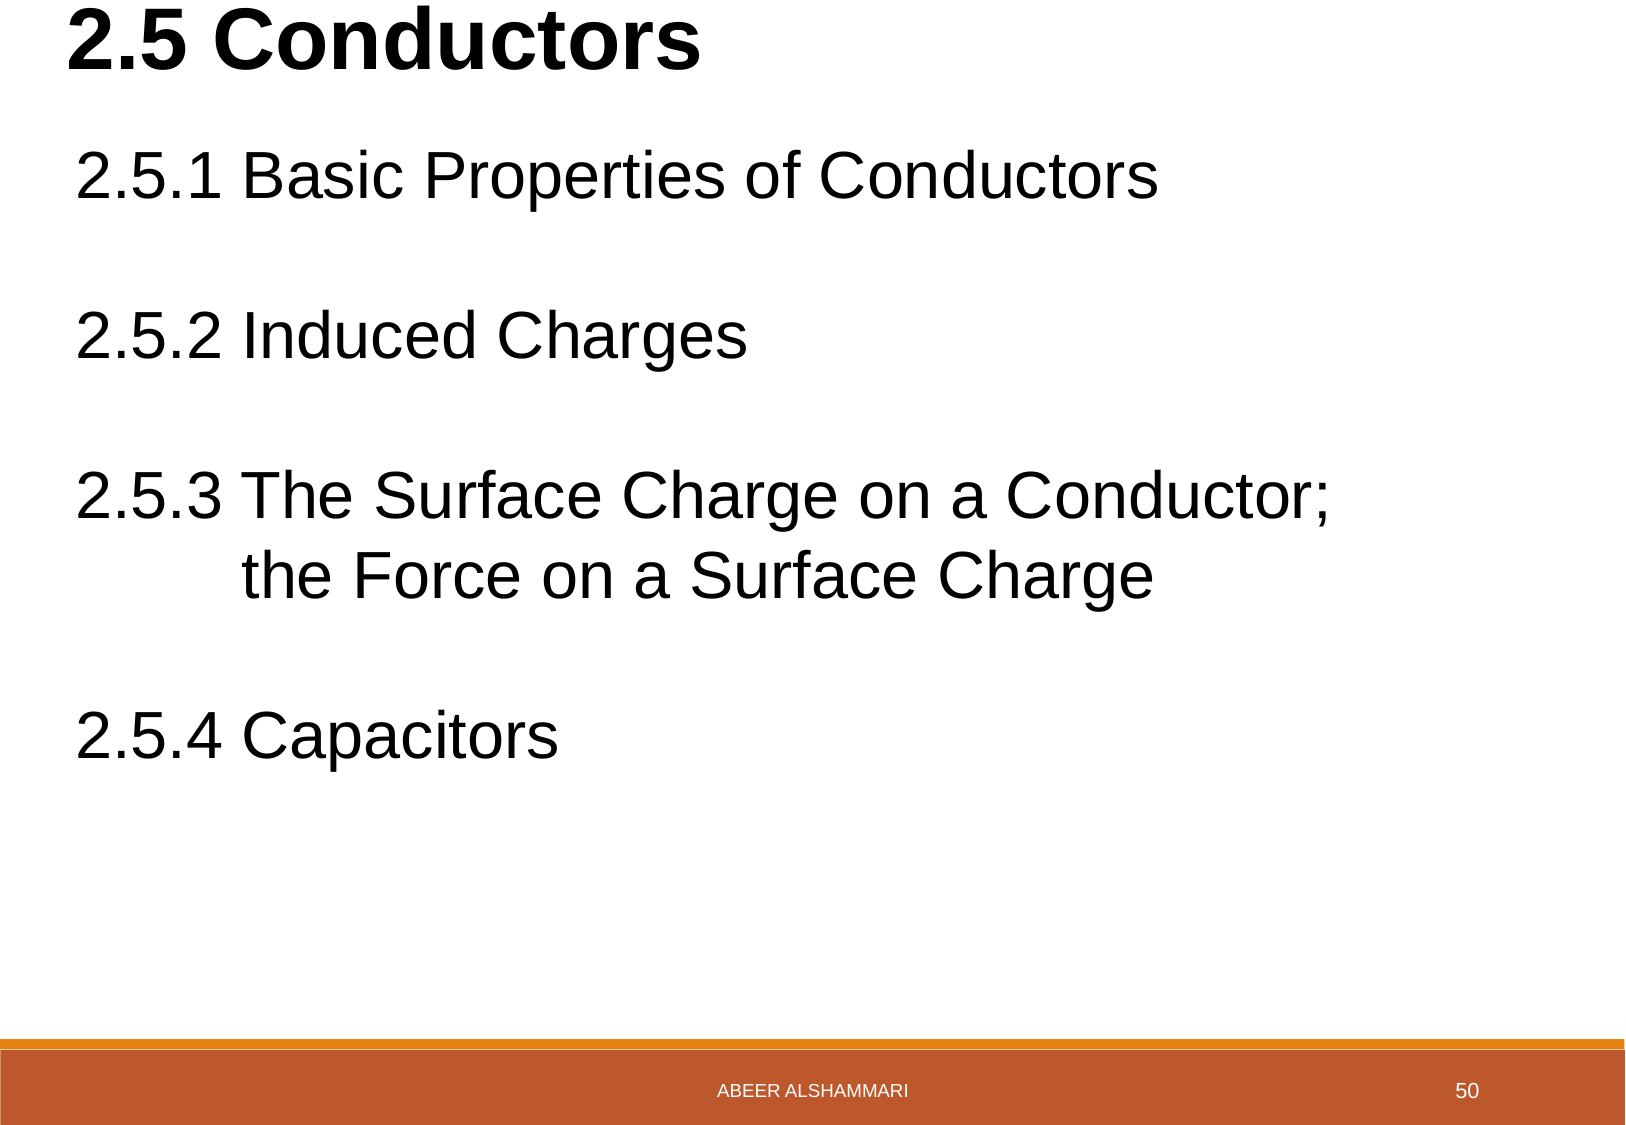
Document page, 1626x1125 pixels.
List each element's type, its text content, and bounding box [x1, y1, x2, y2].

slide_number 50 [1319, 1059, 1495, 1120]
text_box 2.5 Conductors [51, 0, 719, 95]
text_box 2.5.1 Basic Properties of Conductors 2.5.2 Induced Charges 2.5.3 The Surface Charge on a Conductor; the Force on a Surface Charge 2.5.4 Capacitors [60, 124, 1625, 780]
footer Abeer Alshammari [491, 1059, 1135, 1120]
